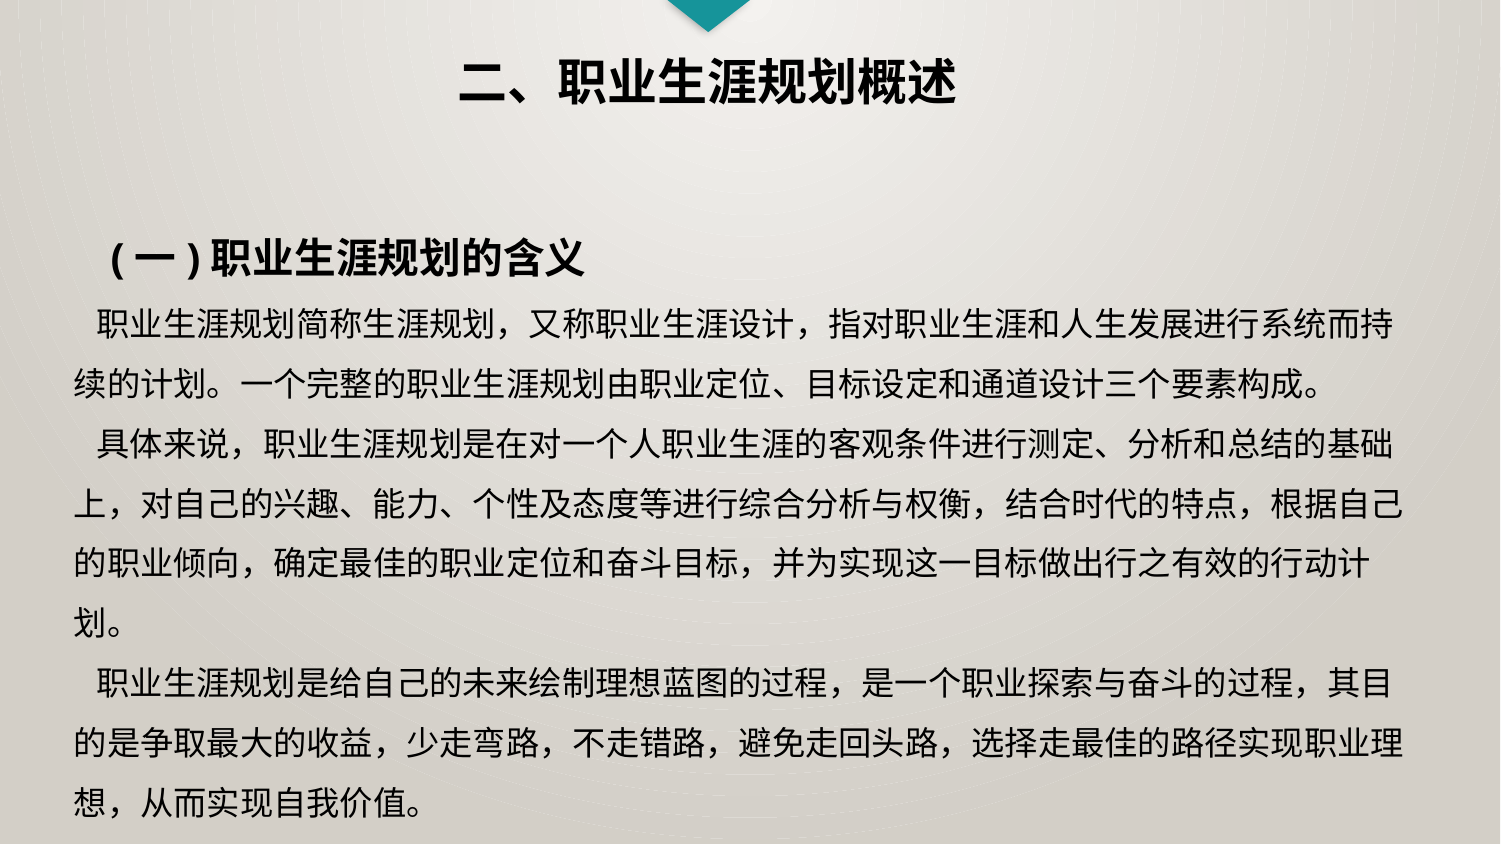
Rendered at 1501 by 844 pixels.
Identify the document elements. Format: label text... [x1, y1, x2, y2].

text_box 二、职业生涯规划概述 [443, 43, 1003, 118]
text_box (一)职业生涯规划的含义 职业生涯规划简称生涯规划，又称职业生涯设计，指对职业生涯和人生发展进行系统而持续的计划。一个完整的职业生涯规划由职业定位、目标设定和通道设计三个要素构成。 具体来说，职业生涯规划是在对一个人职业生涯的客观条件进行测定、分析和总结的基础上，对自己的兴趣、能力、个性及态度等进行综合分析与权衡，结合时代的特点，根据自己的职业倾向，确定最佳的职业定位和奋斗目标，并为实现这一目标做出行之有效的行动计划。 职业生涯规划是给自己的未来绘制理想蓝图的过程，是一个职业探索与奋斗的过程，其目的是争取最大的收益，少走弯路，不走错路，避免走回头路，选择走最佳的路径实现职业理想，从而实现自我价值。 [59, 185, 1442, 830]
text_box [665, 0, 752, 34]
